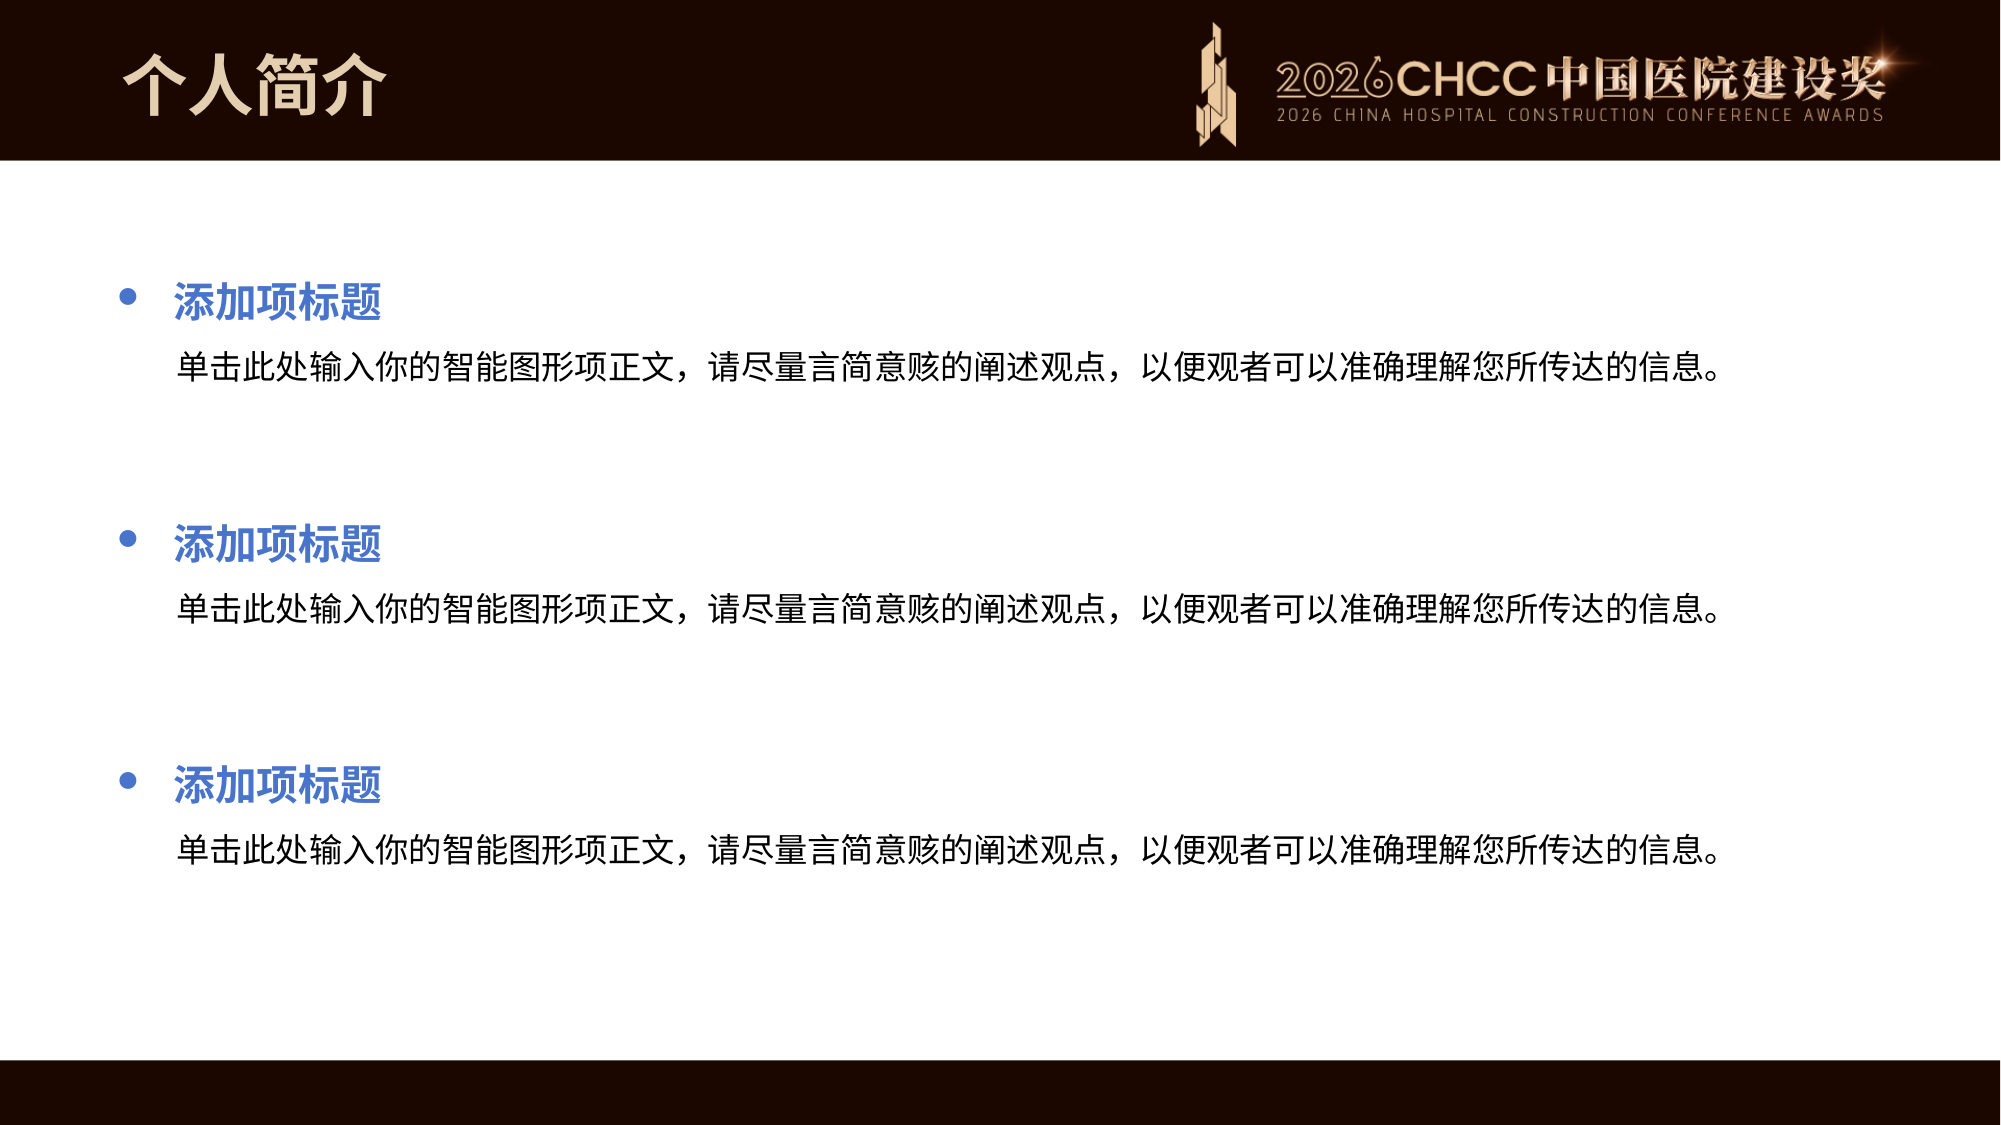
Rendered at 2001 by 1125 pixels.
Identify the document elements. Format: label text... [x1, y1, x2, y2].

text_box 单击此处输入你的智能图形项正文，请尽量言简意赅的阐述观点，以便观者可以准确理解您所传达的信息。 [117, 326, 1817, 457]
text_box 添加项标题 [117, 244, 934, 327]
text_box 添加项标题 [117, 727, 934, 810]
text_box 添加项标题 [117, 485, 934, 568]
text_box 单击此处输入你的智能图形项正文，请尽量言简意赅的阐述观点，以便观者可以准确理解您所传达的信息。 [117, 567, 1817, 699]
text_box 个人简介 [106, 36, 563, 212]
text_box 单击此处输入你的智能图形项正文，请尽量言简意赅的阐述观点，以便观者可以准确理解您所传达的信息。 [117, 809, 1817, 940]
picture [0, 0, 2001, 1125]
